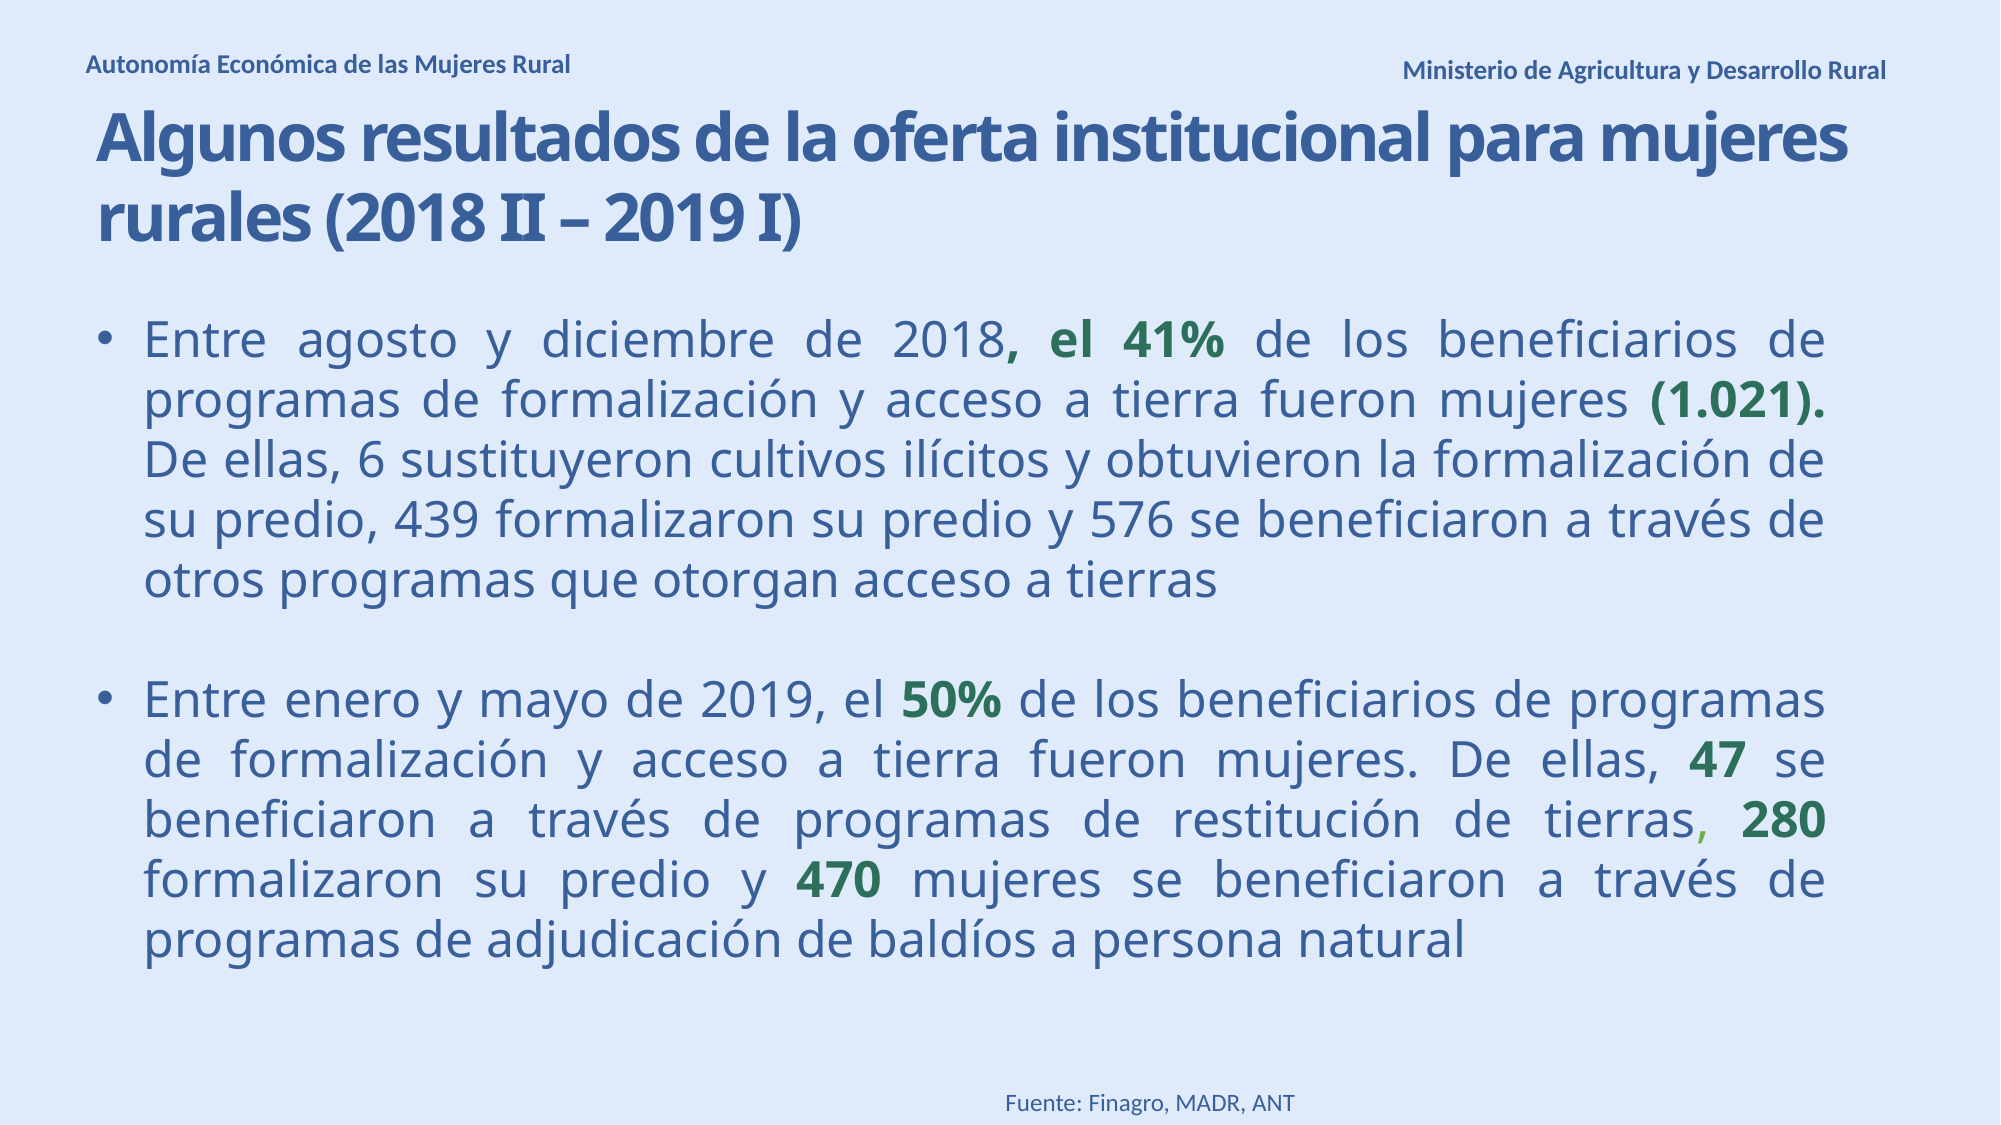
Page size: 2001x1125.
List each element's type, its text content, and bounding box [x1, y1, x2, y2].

text_box Ministerio de Agricultura y Desarrollo Rural [1387, 44, 1902, 87]
text_box Algunos resultados de la oferta institucional para mujeres rurales (2018 II – 2019 I) [81, 87, 1953, 262]
text_box Fuente: Finagro, MADR, ANT [990, 1079, 2000, 1125]
text_box Autonomía Económica de las Mujeres Rural [70, 38, 593, 86]
text_box Entre agosto y diciembre de 2018, el 41% de los beneficiarios de programas de formalización y acceso a tierra fueron mujeres (1.021). De ellas, 6 sustituyeron cultivos ilícitos y obtuvieron la formalización de su predio, 439 formalizaron su predio y 576 se beneficiaron a través de otros programas que otorgan acceso a tierras Entre enero y mayo de 2019, el 50% de los beneficiarios de programas de formalización y acceso a tierra fueron mujeres. De ellas, 47 se beneficiaron a través de programas de restitución de tierras, 280 formalizaron su predio y 470 mujeres se beneficiaron a través de programas de adjudicación de baldíos a persona natural [81, 219, 1842, 975]
